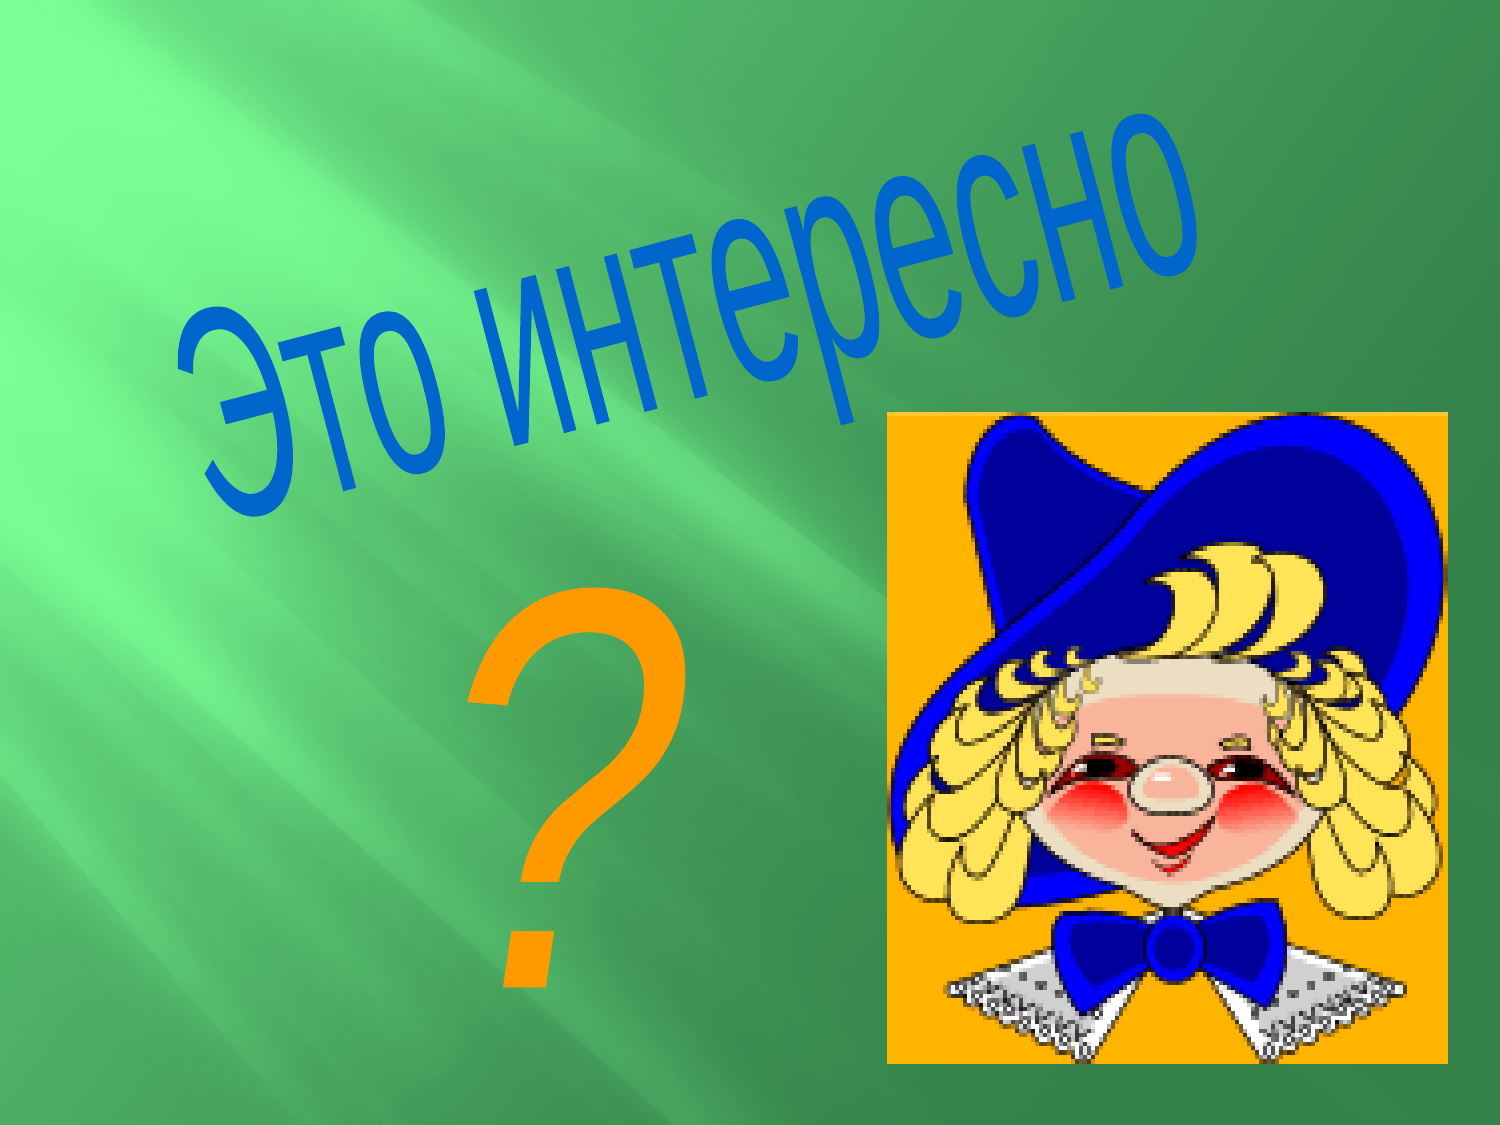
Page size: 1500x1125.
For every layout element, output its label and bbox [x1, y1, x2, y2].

picture [887, 412, 1448, 1065]
